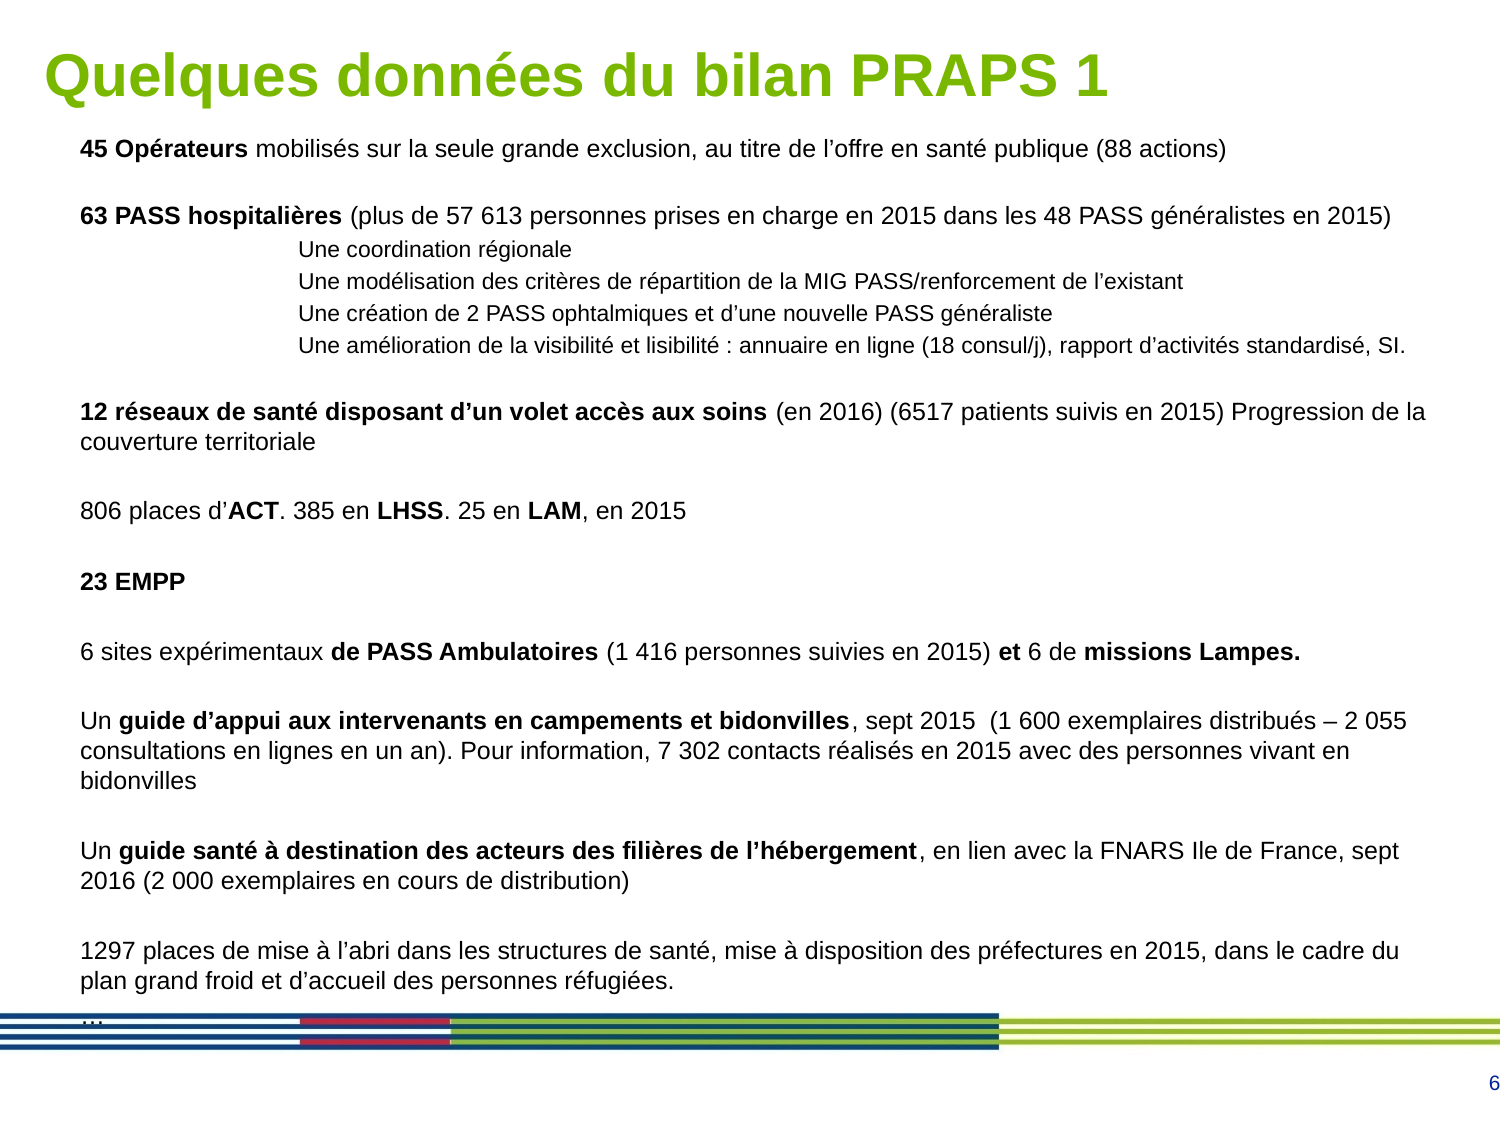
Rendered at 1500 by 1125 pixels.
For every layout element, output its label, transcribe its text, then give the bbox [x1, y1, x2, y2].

title Quelques données du bilan PRAPS 1 [29, 42, 1368, 103]
picture [1459, 999, 1500, 1063]
list 45 Opérateurs mobilisés sur la seule grande exclusion, au titre de l’offre en santé publique (88 actions) 63 PASS hospitalières (plus de 57 613 personnes prises en charge en 2015 dans les 48 PASS généralistes en 2015) Une coordination régionale Une modélisation des critères de répartition de la MIG PASS/renforcement de l’existant Une création de 2 PASS ophtalmiques et d’une nouvelle PASS généraliste Une amélioration de la visibilité et lisibilité : annuaire en ligne (18 consul/j), rapport d’activités standardisé, SI. 12 réseaux de santé disposant d’un volet accès aux soins (en 2016) (6517 patients suivis en 2015) Progression de la couverture territoriale 806 places d’ACT. 385 en LHSS. 25 en LAM, en 2015 23 EMPP 6 sites expérimentaux de PASS Ambulatoires (1 416 personnes suivies en 2015) et 6 de missions Lampes. Un guide d’appui aux intervenants en campements et bidonvilles, sept 2015 (1 600 exemplaires distribués – 2 055 consultations en lignes en un an). Pour information, 7 302 contacts réalisés en 2015 avec des personnes vivant en bidonvilles Un guide santé à destination des acteurs des filières de l’hébergement, en lien avec la FNARS Ile de France, sept 2016 (2 000 exemplaires en cours de distribution) 1297 places de mise à l’abri dans les structures de santé, mise à disposition des préfectures en 2015, dans le cadre du plan grand froid et d’accueil des personnes réfugiées. … [64, 125, 1459, 1118]
picture [0, 999, 64, 1063]
